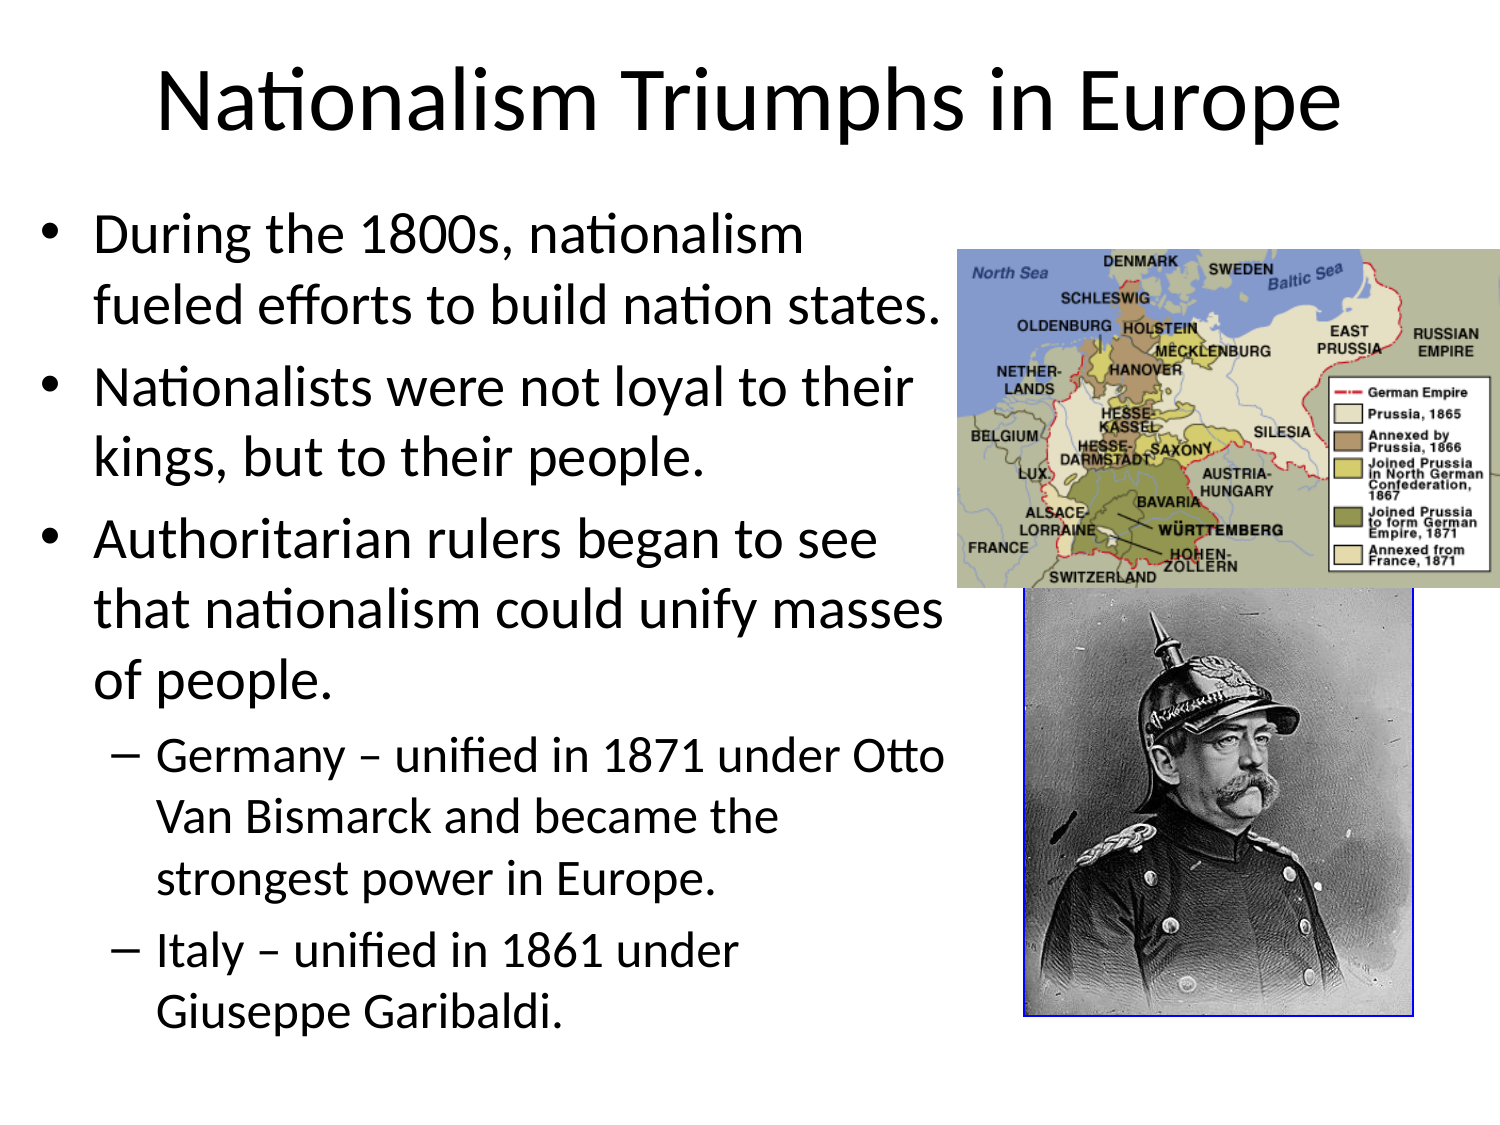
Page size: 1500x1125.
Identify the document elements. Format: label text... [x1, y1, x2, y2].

picture [957, 249, 1500, 1016]
title Nationalism Triumphs in Europe [75, 0, 1425, 188]
list During the 1800s, nationalism fueled efforts to build nation states. Nationalists were not loyal to their kings, but to their people. Authoritarian rulers began to see that nationalism could unify masses of people. Germany – unified in 1871 under Otto Van Bismarck and became the strongest power in Europe. Italy – unified in 1861 under Giuseppe Garibaldi. [24, 187, 963, 1125]
